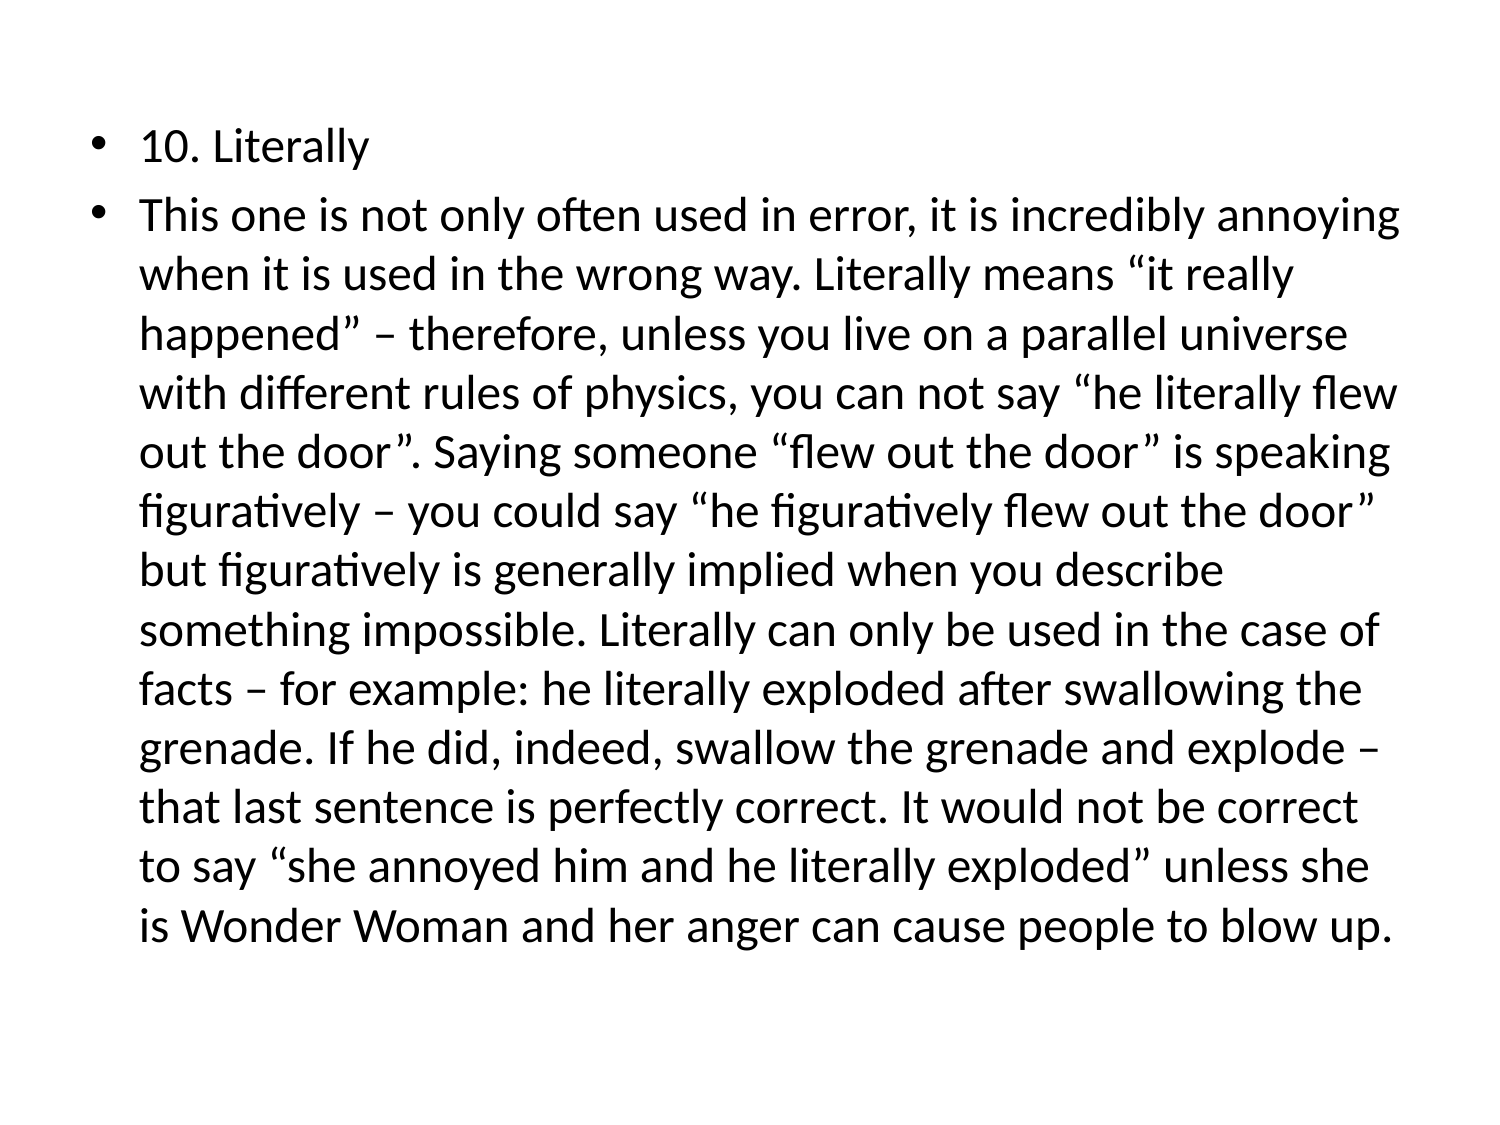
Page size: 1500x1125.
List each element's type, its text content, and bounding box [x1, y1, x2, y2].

list 10. Literally This one is not only often used in error, it is incredibly annoying when it is used in the wrong way. Literally means “it really happened” – therefore, unless you live on a parallel universe with different rules of physics, you can not say “he literally flew out the door”. Saying someone “flew out the door” is speaking figuratively – you could say “he figuratively flew out the door” but figuratively is generally implied when you describe something impossible. Literally can only be used in the case of facts – for example: he literally exploded after swallowing the grenade. If he did, indeed, swallow the grenade and explode – that last sentence is perfectly correct. It would not be correct to say “she annoyed him and he literally exploded” unless she is Wonder Woman and her anger can cause people to blow up. [75, 105, 1425, 1005]
